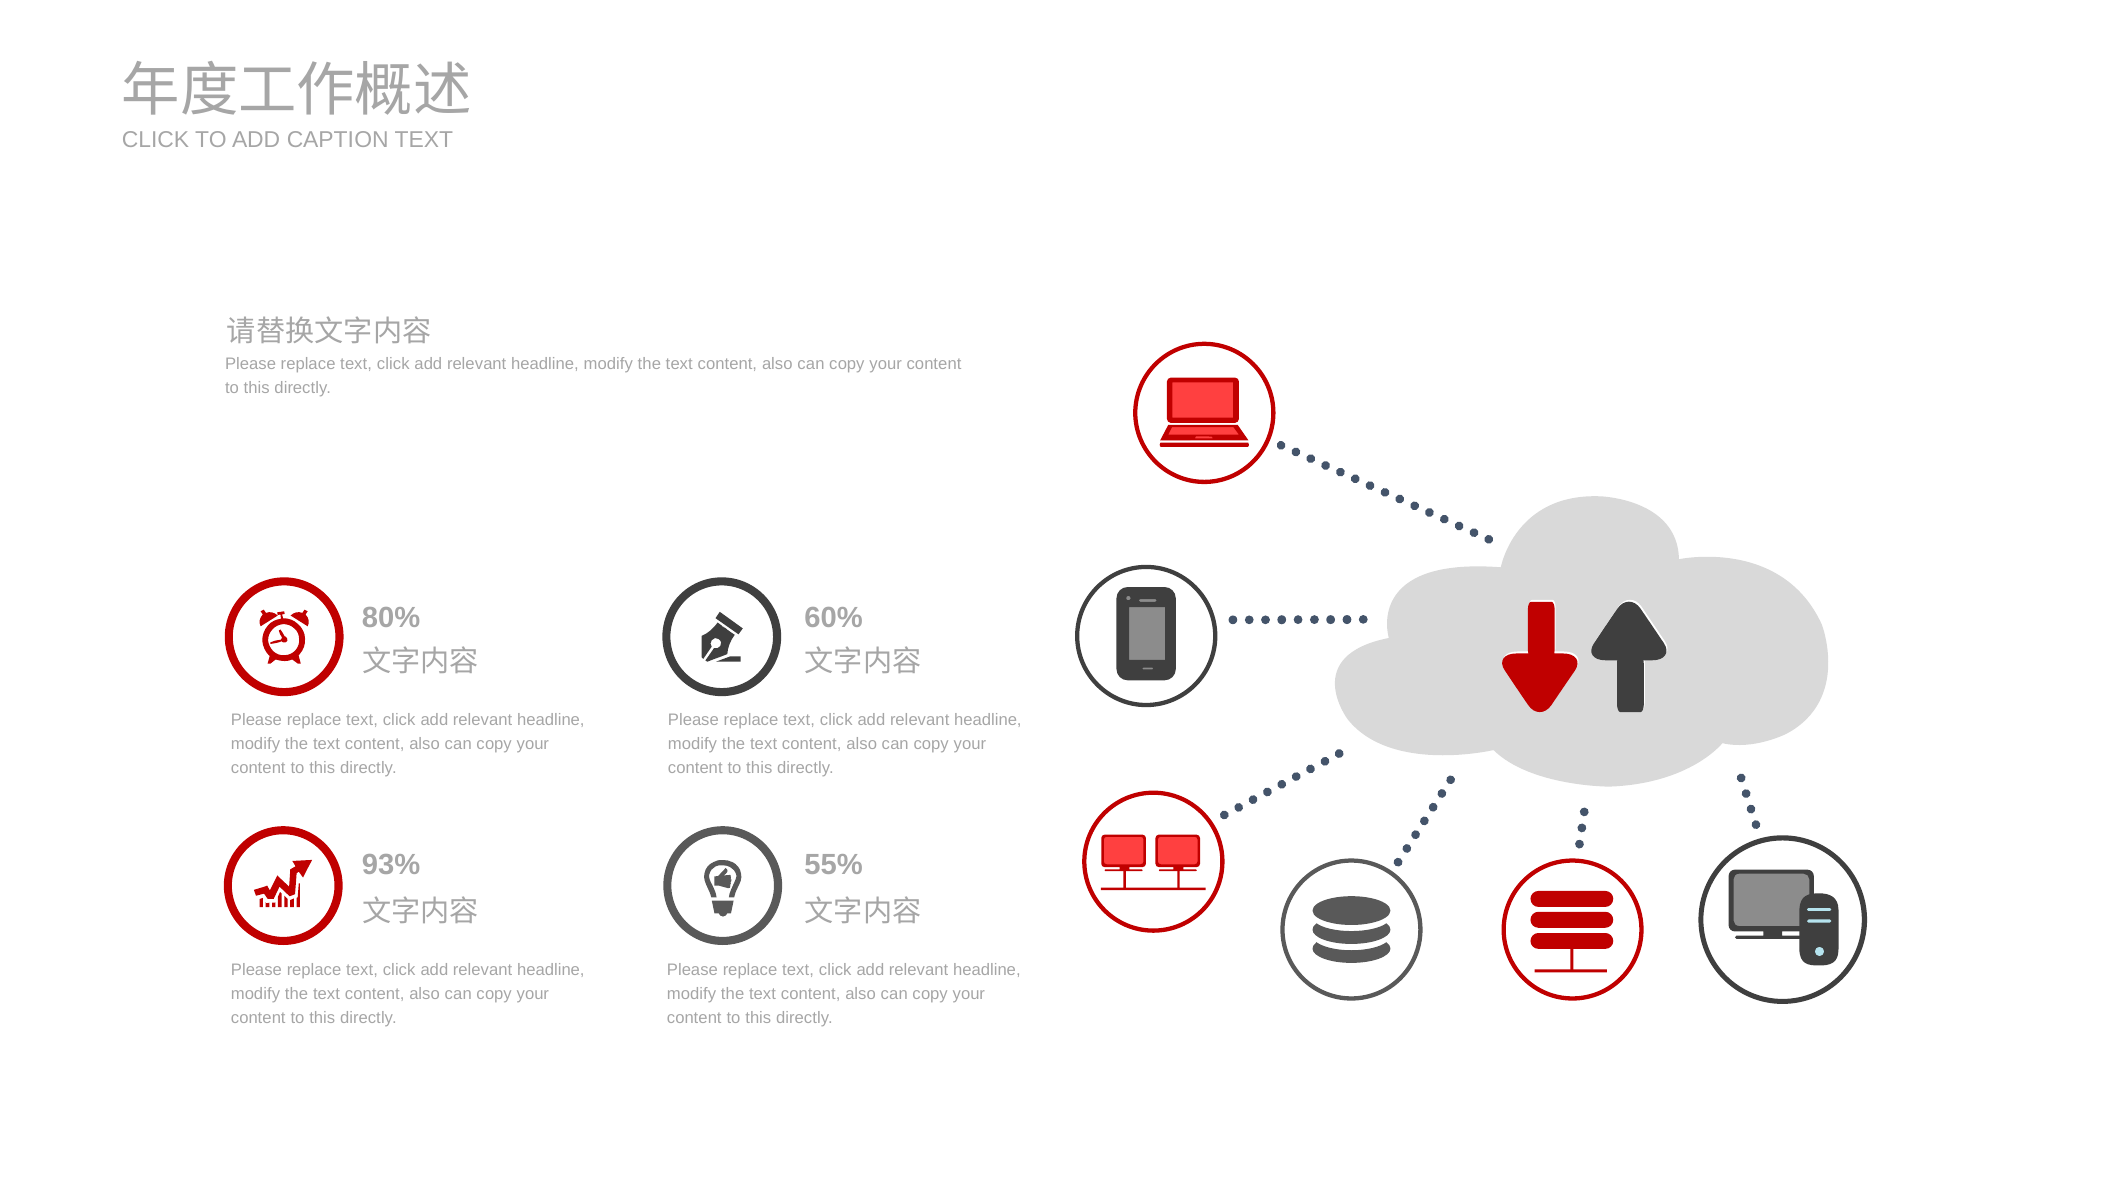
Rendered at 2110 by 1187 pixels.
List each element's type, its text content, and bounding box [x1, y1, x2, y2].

text_box 文字内容 [789, 627, 937, 685]
text_box 文字内容 [347, 627, 494, 685]
text_box 55% [789, 831, 878, 888]
text_box 文字内容 [789, 878, 937, 935]
text_box [290, 609, 309, 627]
text_box [701, 611, 743, 662]
text_box Please replace text, click add relevant headline, modify the text content, also can copy your content to this directly. [216, 947, 610, 1035]
text_box [662, 825, 784, 947]
text_box Please replace text, click add relevant headline, modify the text content, also can copy your content to this directly. [210, 341, 989, 405]
text_box [259, 897, 263, 908]
text_box [277, 892, 282, 908]
text_box [259, 609, 306, 664]
text_box [661, 576, 783, 697]
text_box [223, 576, 345, 697]
text_box 年度工作概述 [121, 52, 501, 123]
text_box [222, 825, 344, 947]
text_box [290, 898, 294, 908]
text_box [1075, 341, 1868, 1004]
text_box [711, 900, 734, 917]
text_box 60% [789, 583, 878, 641]
text_box [704, 860, 742, 898]
text_box 93% [347, 831, 436, 888]
text_box 80% [347, 583, 436, 641]
text_box [284, 895, 288, 908]
text_box [253, 859, 313, 899]
text_box Please replace text, click add relevant headline, modify the text content, also can copy your content to this directly. [653, 697, 1047, 785]
text_box 文字内容 [347, 878, 494, 935]
text_box CLICK TO ADD CAPTION TEXT [121, 124, 501, 153]
text_box Please replace text, click add relevant headline, modify the text content, also can copy your content to this directly. [216, 697, 610, 785]
text_box 请替换文字内容 [212, 298, 447, 341]
text_box [296, 883, 300, 908]
text_box Please replace text, click add relevant headline, modify the text content, also can copy your content to this directly. [652, 947, 1046, 1035]
